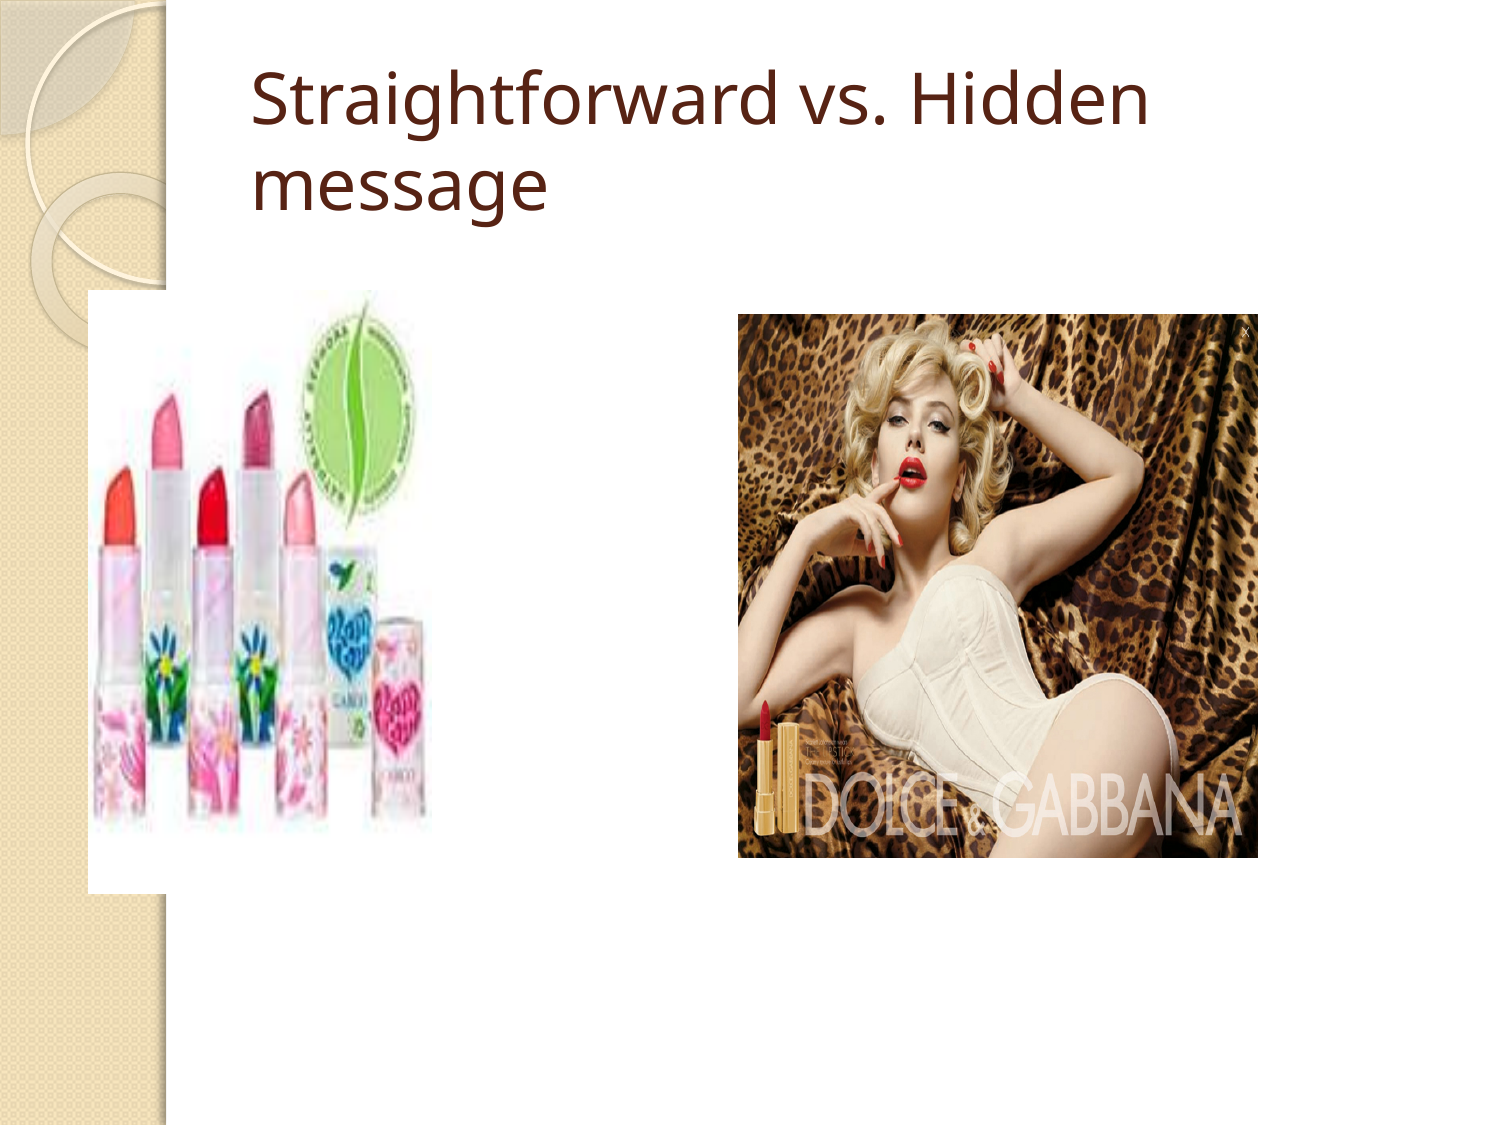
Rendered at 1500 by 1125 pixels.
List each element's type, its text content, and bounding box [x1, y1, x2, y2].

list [88, 290, 432, 894]
title Straightforward vs. Hidden message [235, 45, 1466, 233]
picture [737, 314, 1259, 859]
